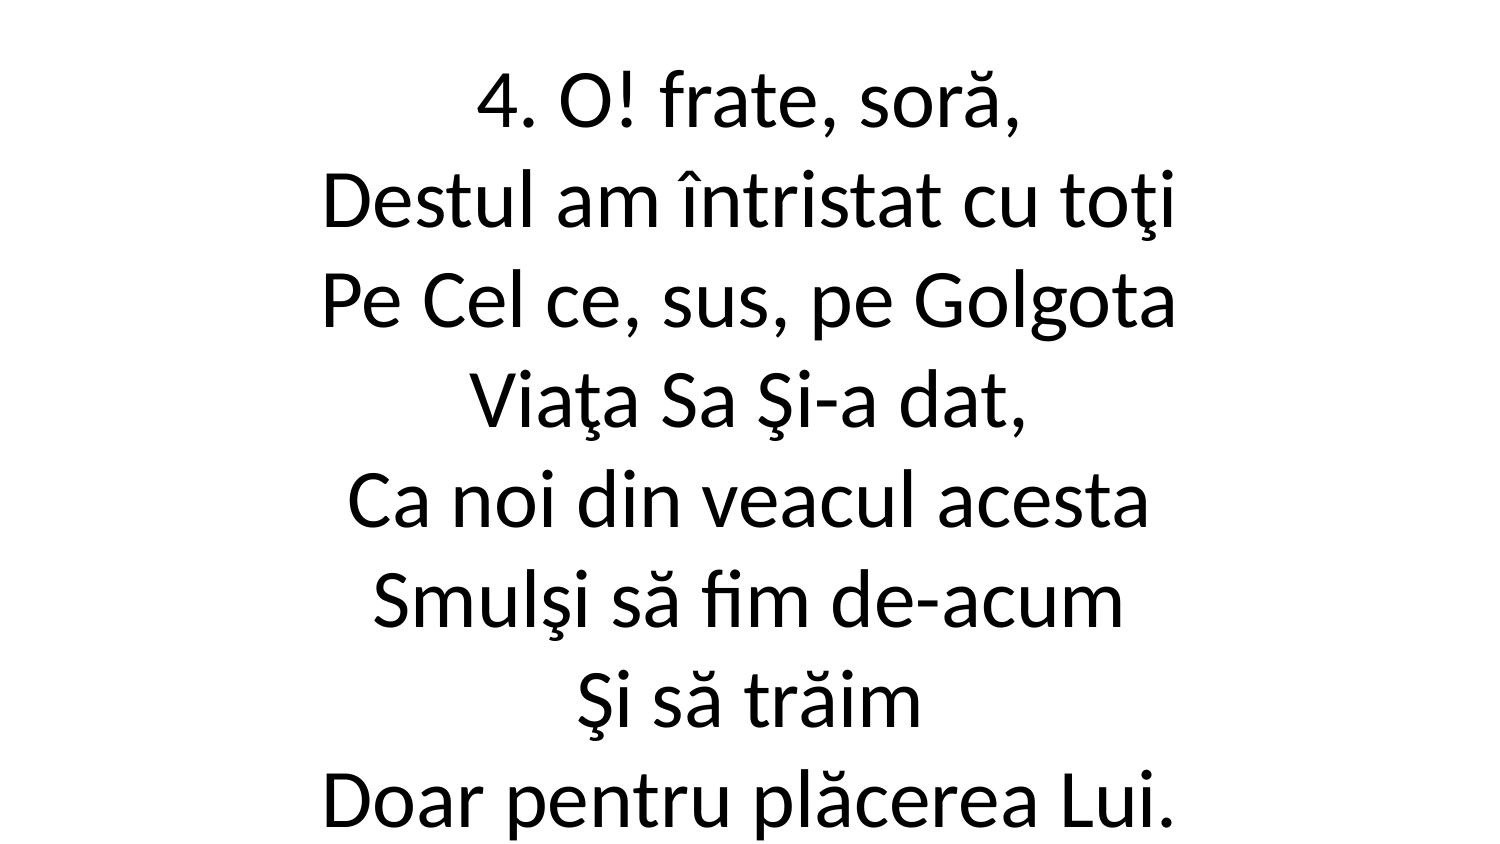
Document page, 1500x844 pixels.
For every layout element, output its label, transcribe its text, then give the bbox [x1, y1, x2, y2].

text_box 4. O! frate, soră, Destul am întristat cu toţi Pe Cel ce, sus, pe Golgota Viaţa Sa Şi-a dat, Ca noi din veacul acesta Smulşi să fim de-acum Şi să trăim Doar pentru plăcerea Lui. [305, 0, 1195, 844]
